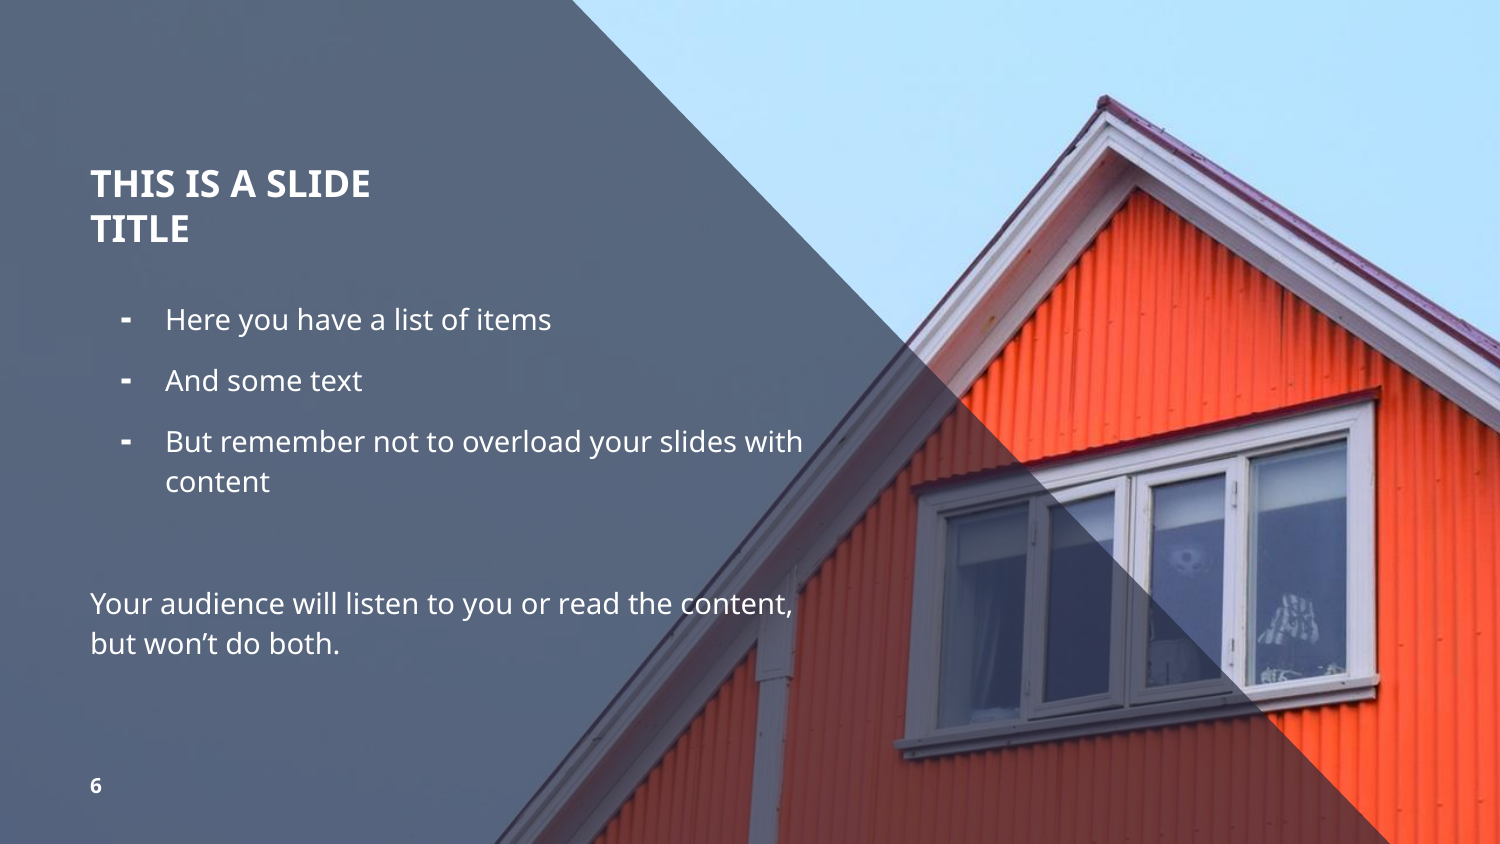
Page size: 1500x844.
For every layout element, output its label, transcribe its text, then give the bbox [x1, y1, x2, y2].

list Here you have a list of items And some text But remember not to overload your slides with content Your audience will listen to you or read the content, but won’t do both. [75, 281, 857, 731]
title THIS IS A SLIDE TITLE [75, 161, 467, 265]
picture [574, 0, 1500, 844]
slide_number ‹#› [75, 766, 165, 807]
